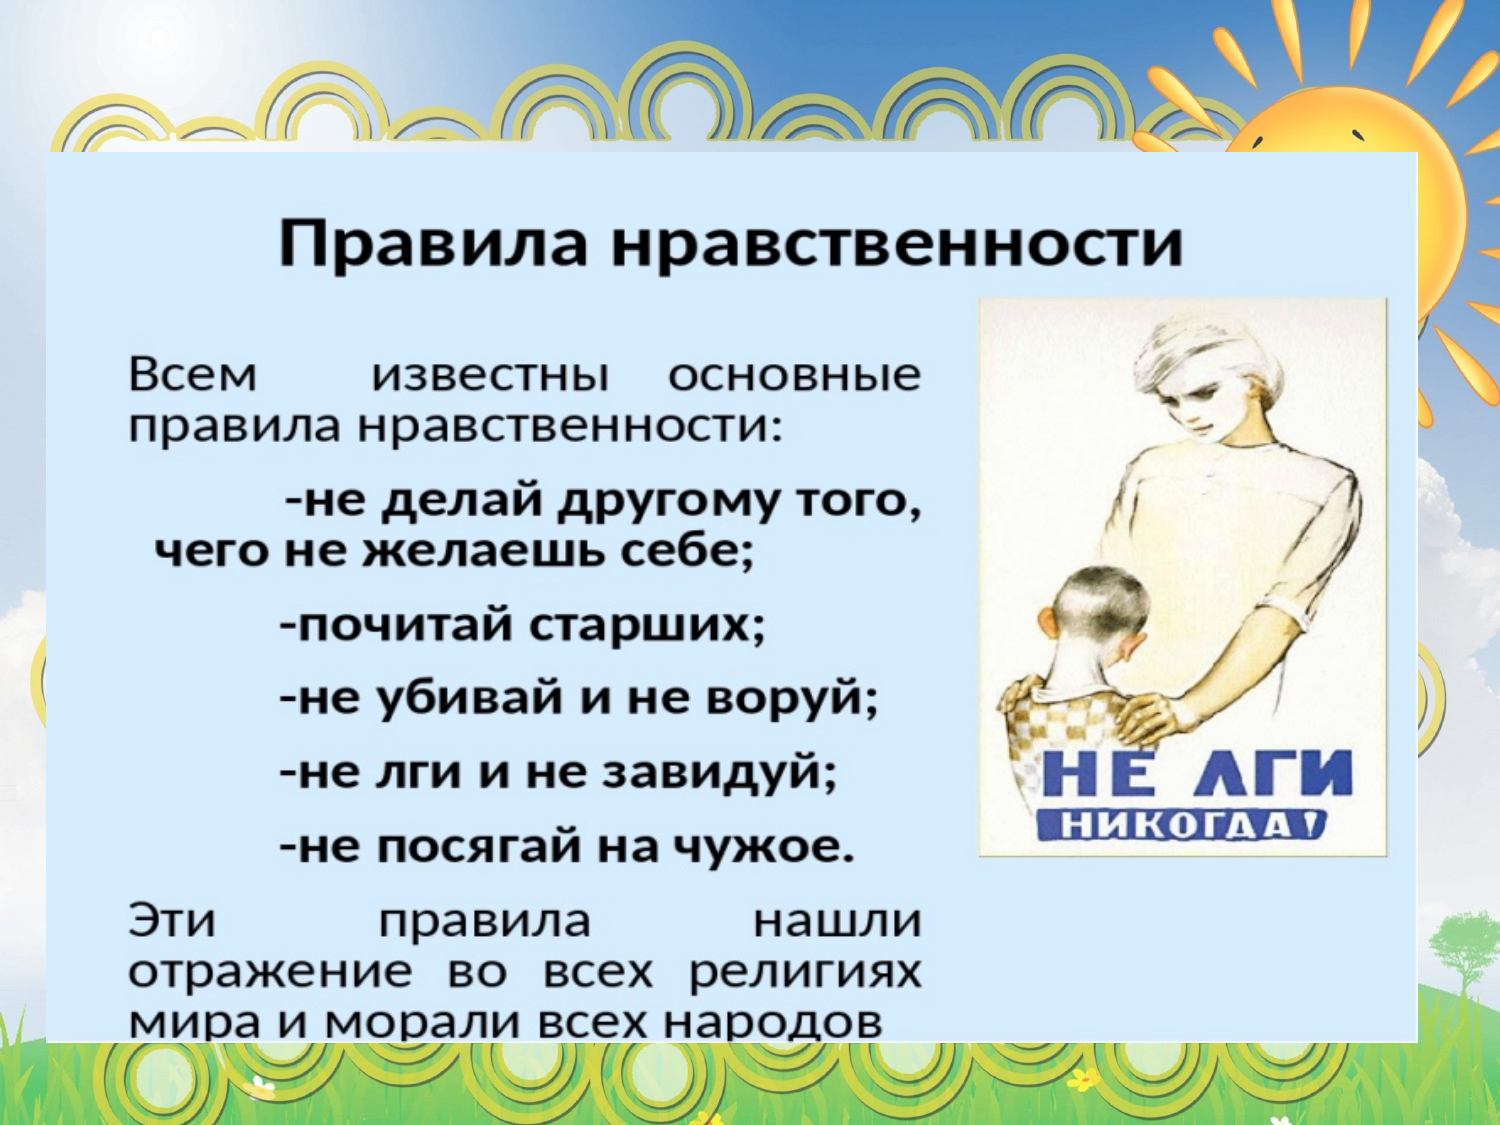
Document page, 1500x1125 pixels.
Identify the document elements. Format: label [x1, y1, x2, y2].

list [46, 152, 1419, 1044]
